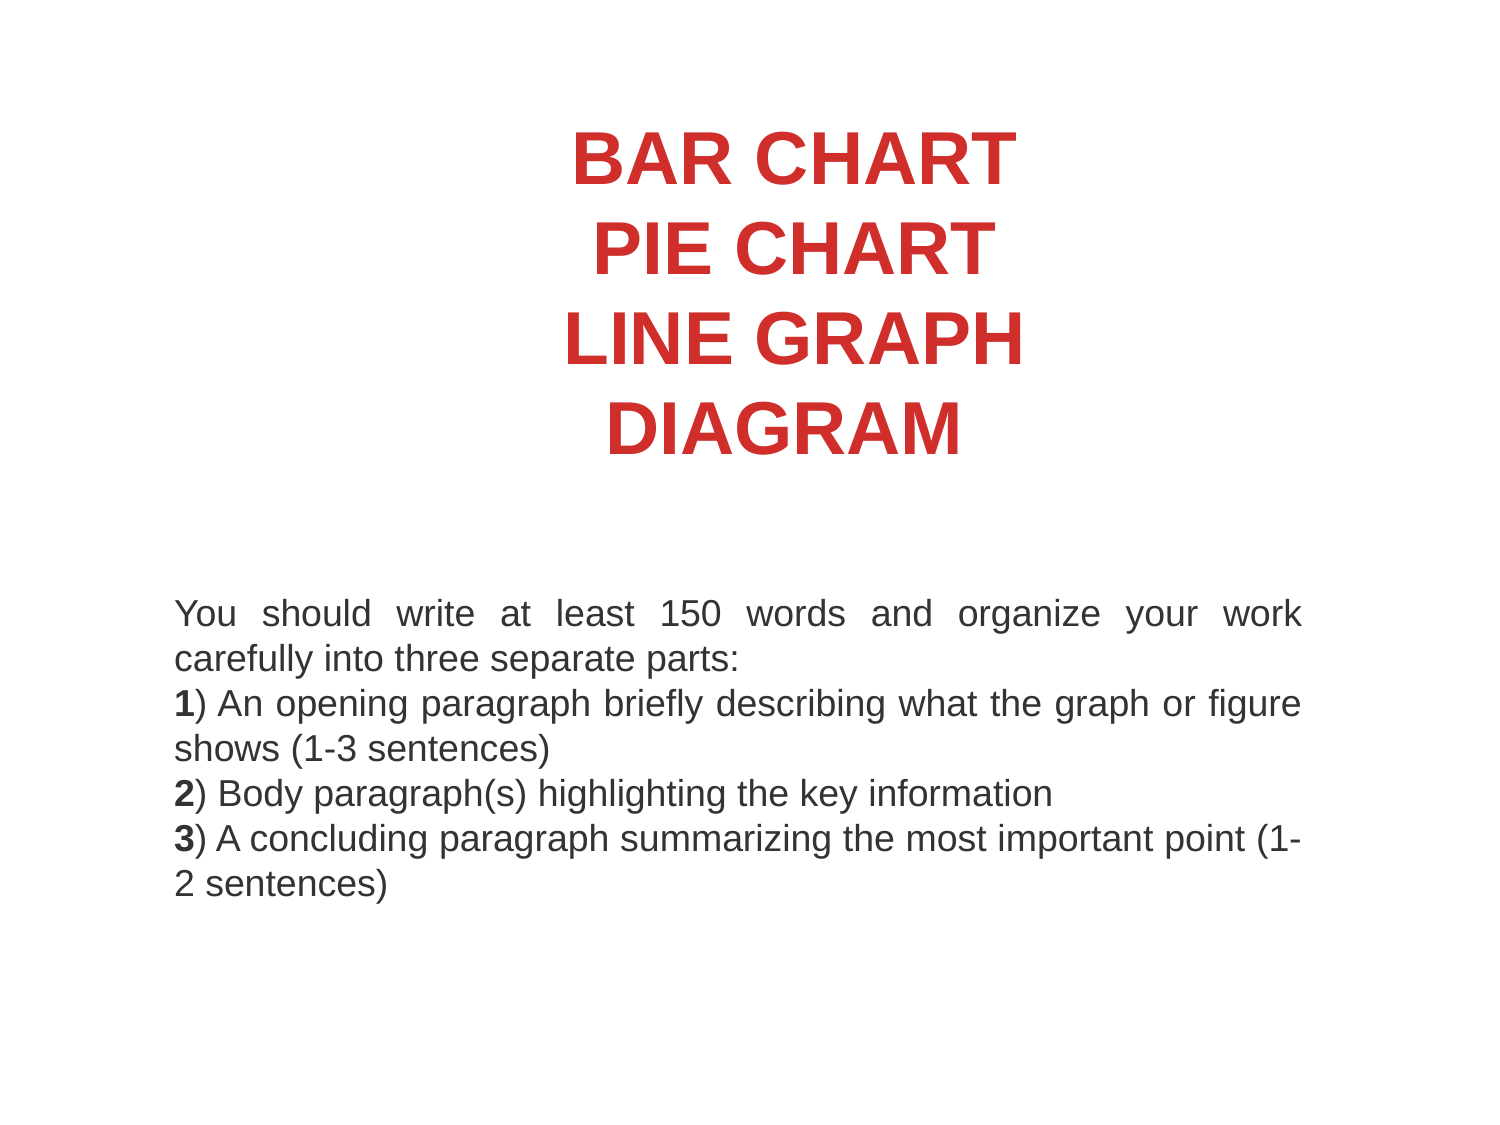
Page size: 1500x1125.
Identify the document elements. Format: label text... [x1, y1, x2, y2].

text_box You should write at least 150 words and organize your work carefully into three separate parts: 1) An opening paragraph briefly describing what the graph or figure shows (1-3 sentences) 2) Body paragraph(s) highlighting the key information 3) A concluding paragraph summarizing the most important point (1-2 sentences) [159, 491, 1317, 912]
text_box BAR CHART PIE CHART LINE GRAPH DIAGRAM [419, 101, 1170, 477]
